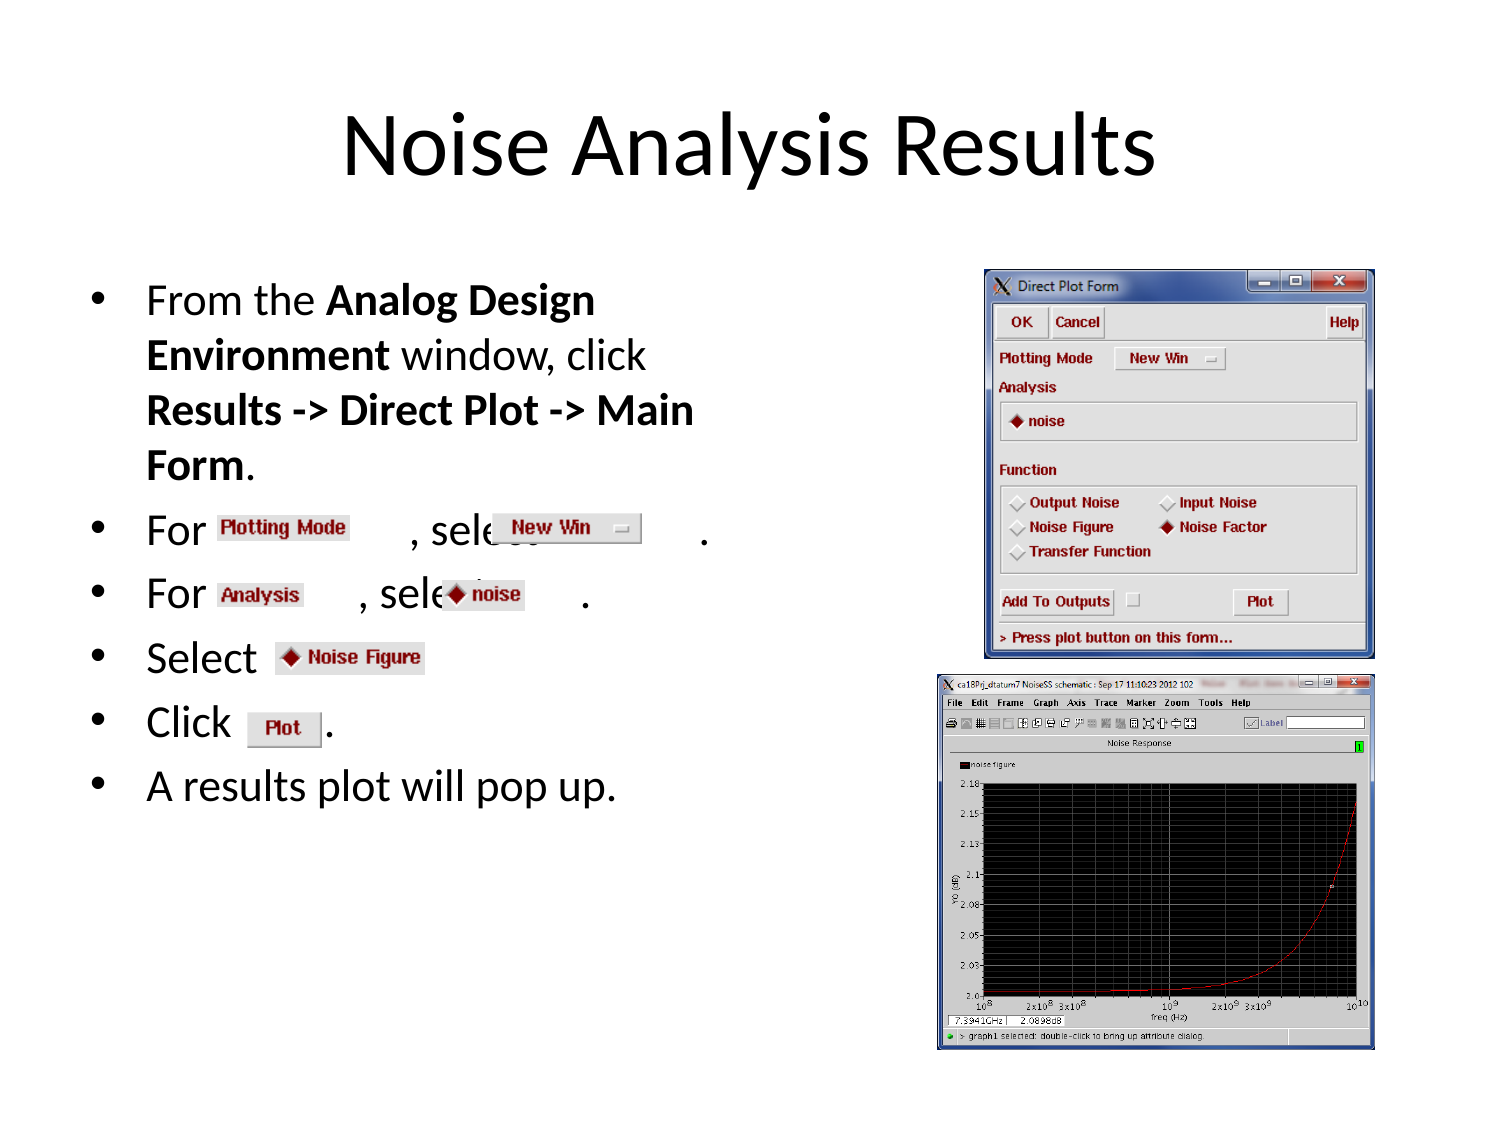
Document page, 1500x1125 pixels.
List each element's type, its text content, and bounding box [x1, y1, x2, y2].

picture [245, 711, 322, 748]
picture [983, 269, 1376, 660]
list From the Analog Design Environment window, click Results -> Direct Plot -> Main Form. For , select . For , select . Select . Click . A results plot will pop up. [75, 262, 775, 1005]
picture [937, 674, 1376, 1051]
picture [216, 515, 351, 541]
picture [441, 580, 526, 611]
picture [216, 583, 304, 608]
picture [274, 641, 426, 676]
picture [491, 512, 642, 544]
title Noise Analysis Results [75, 45, 1425, 233]
